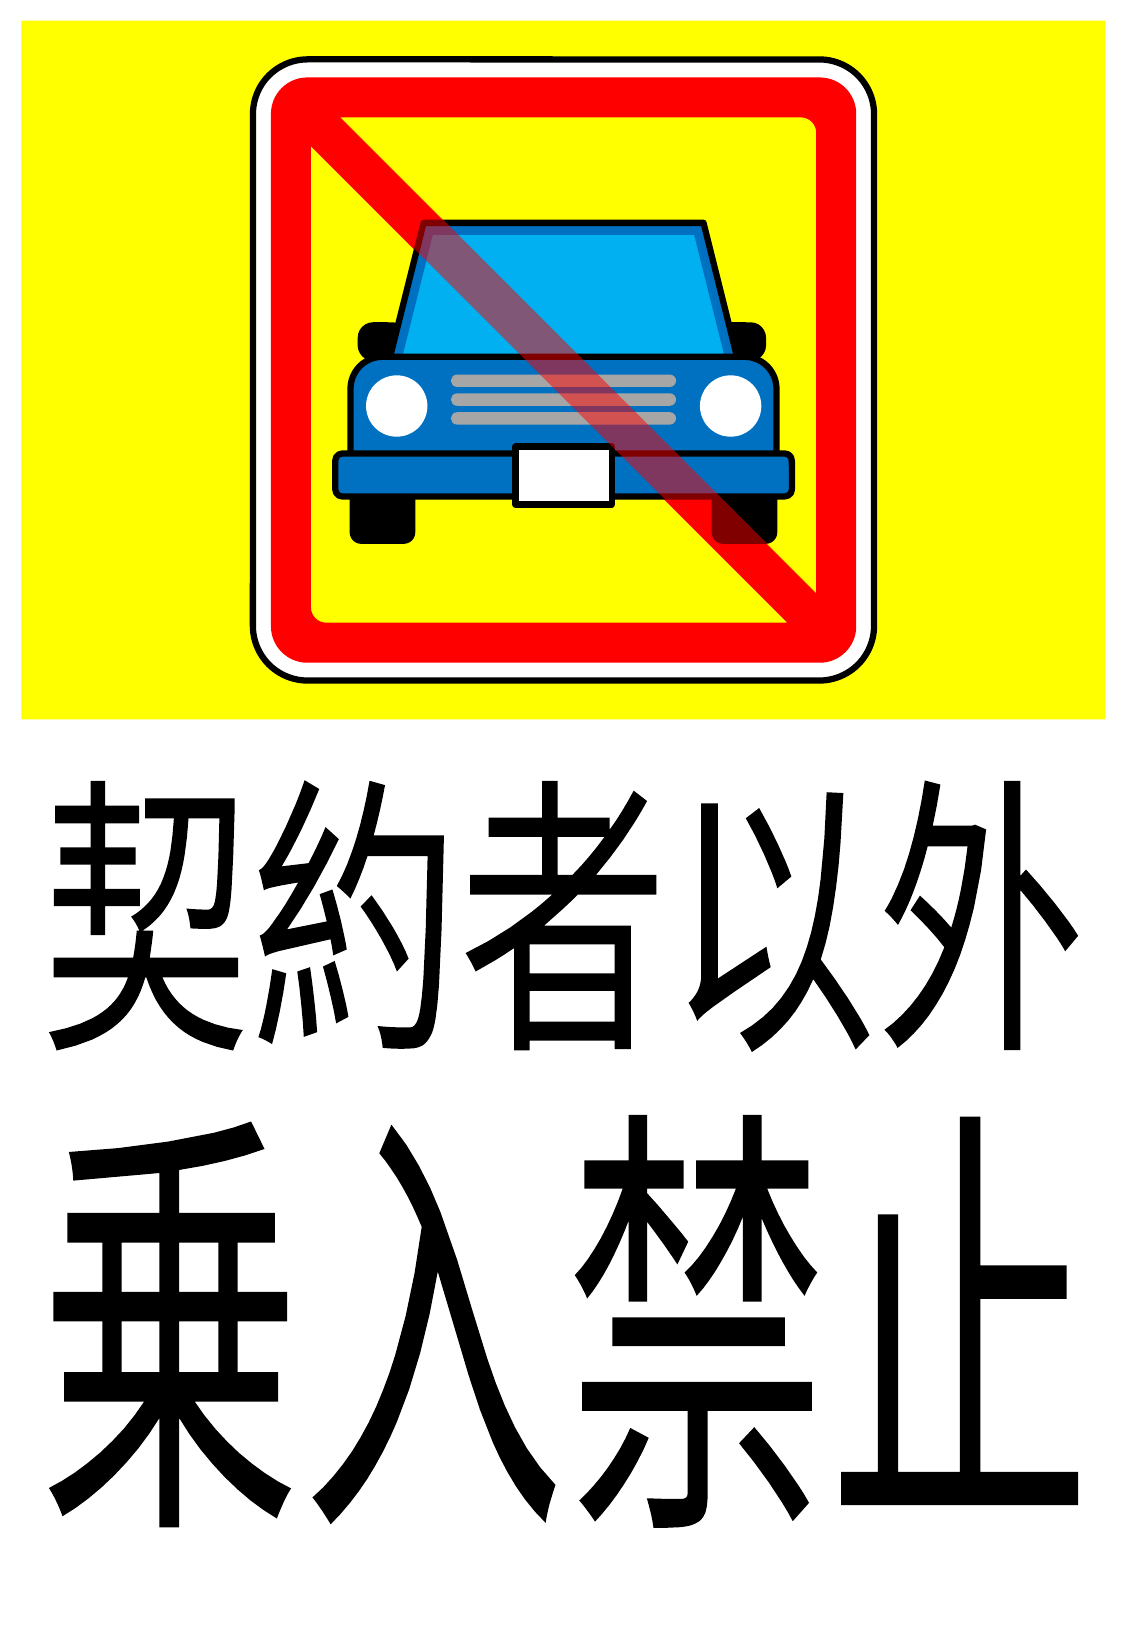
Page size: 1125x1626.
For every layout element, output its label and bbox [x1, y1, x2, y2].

text_box [48, 779, 1079, 1529]
text_box [19, 19, 1108, 721]
text_box [252, 59, 875, 681]
